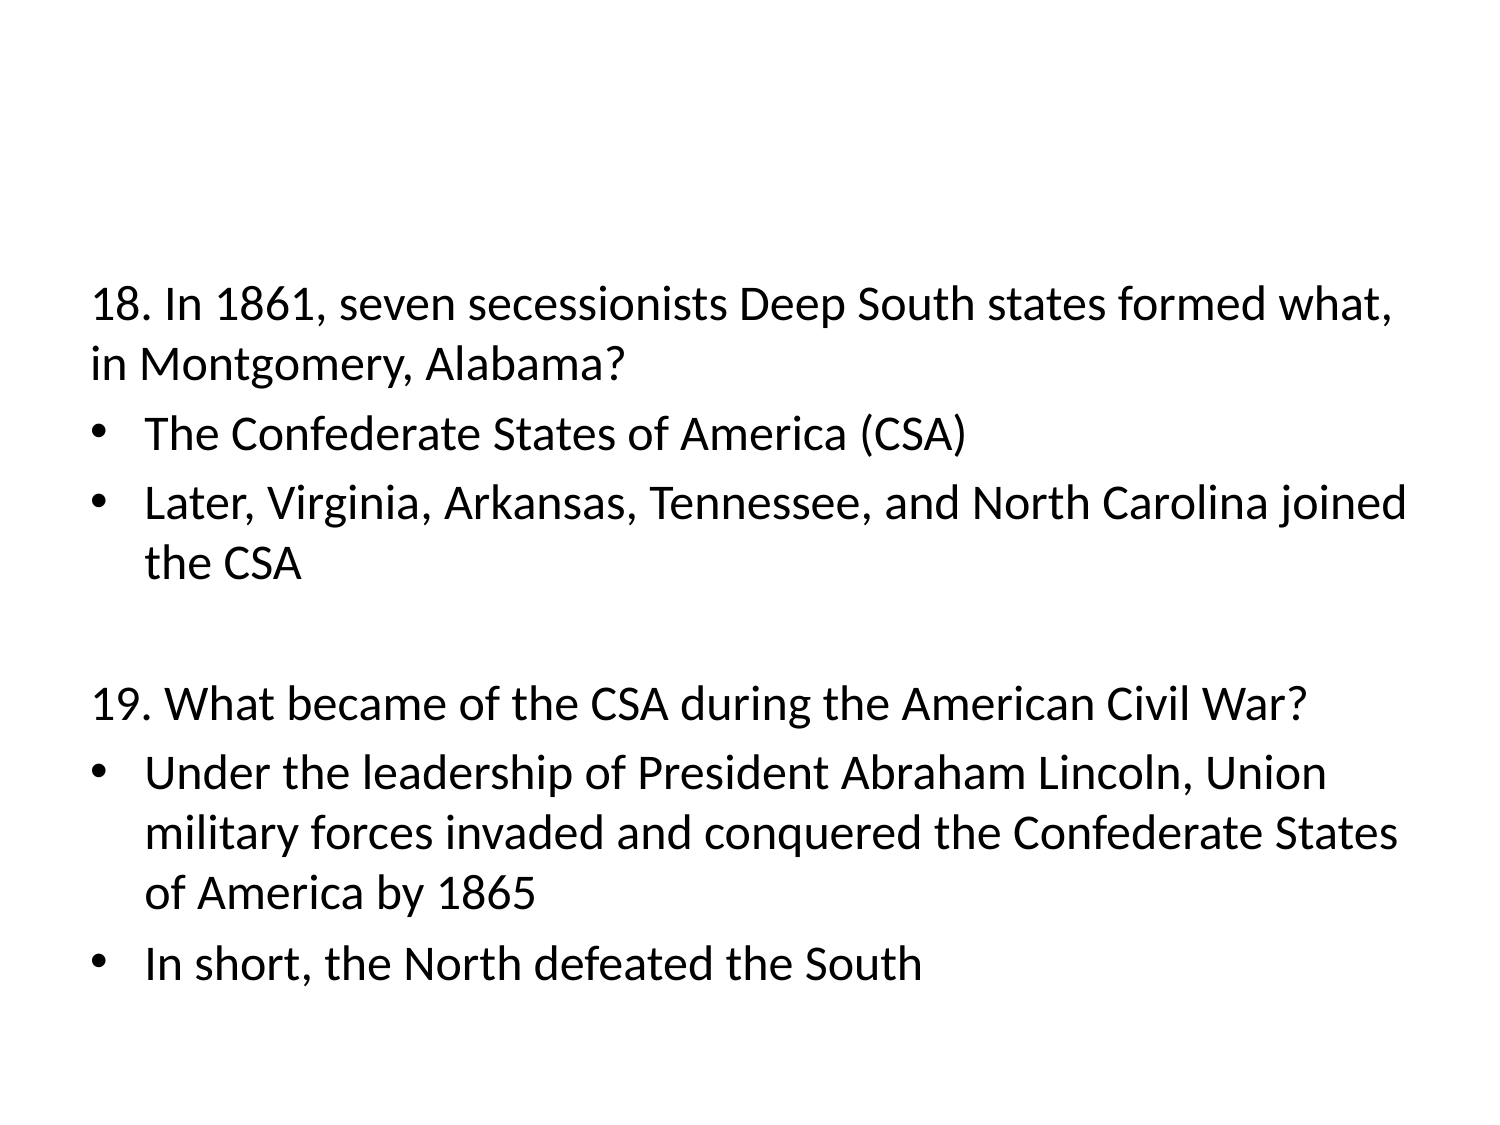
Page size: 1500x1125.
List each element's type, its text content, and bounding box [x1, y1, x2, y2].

list 18. In 1861, seven secessionists Deep South states formed what, in Montgomery, Alabama? The Confederate States of America (CSA) Later, Virginia, Arkansas, Tennessee, and North Carolina joined the CSA 19. What became of the CSA during the American Civil War? Under the leadership of President Abraham Lincoln, Union military forces invaded and conquered the Confederate States of America by 1865 In short, the North defeated the South [75, 262, 1425, 1005]
